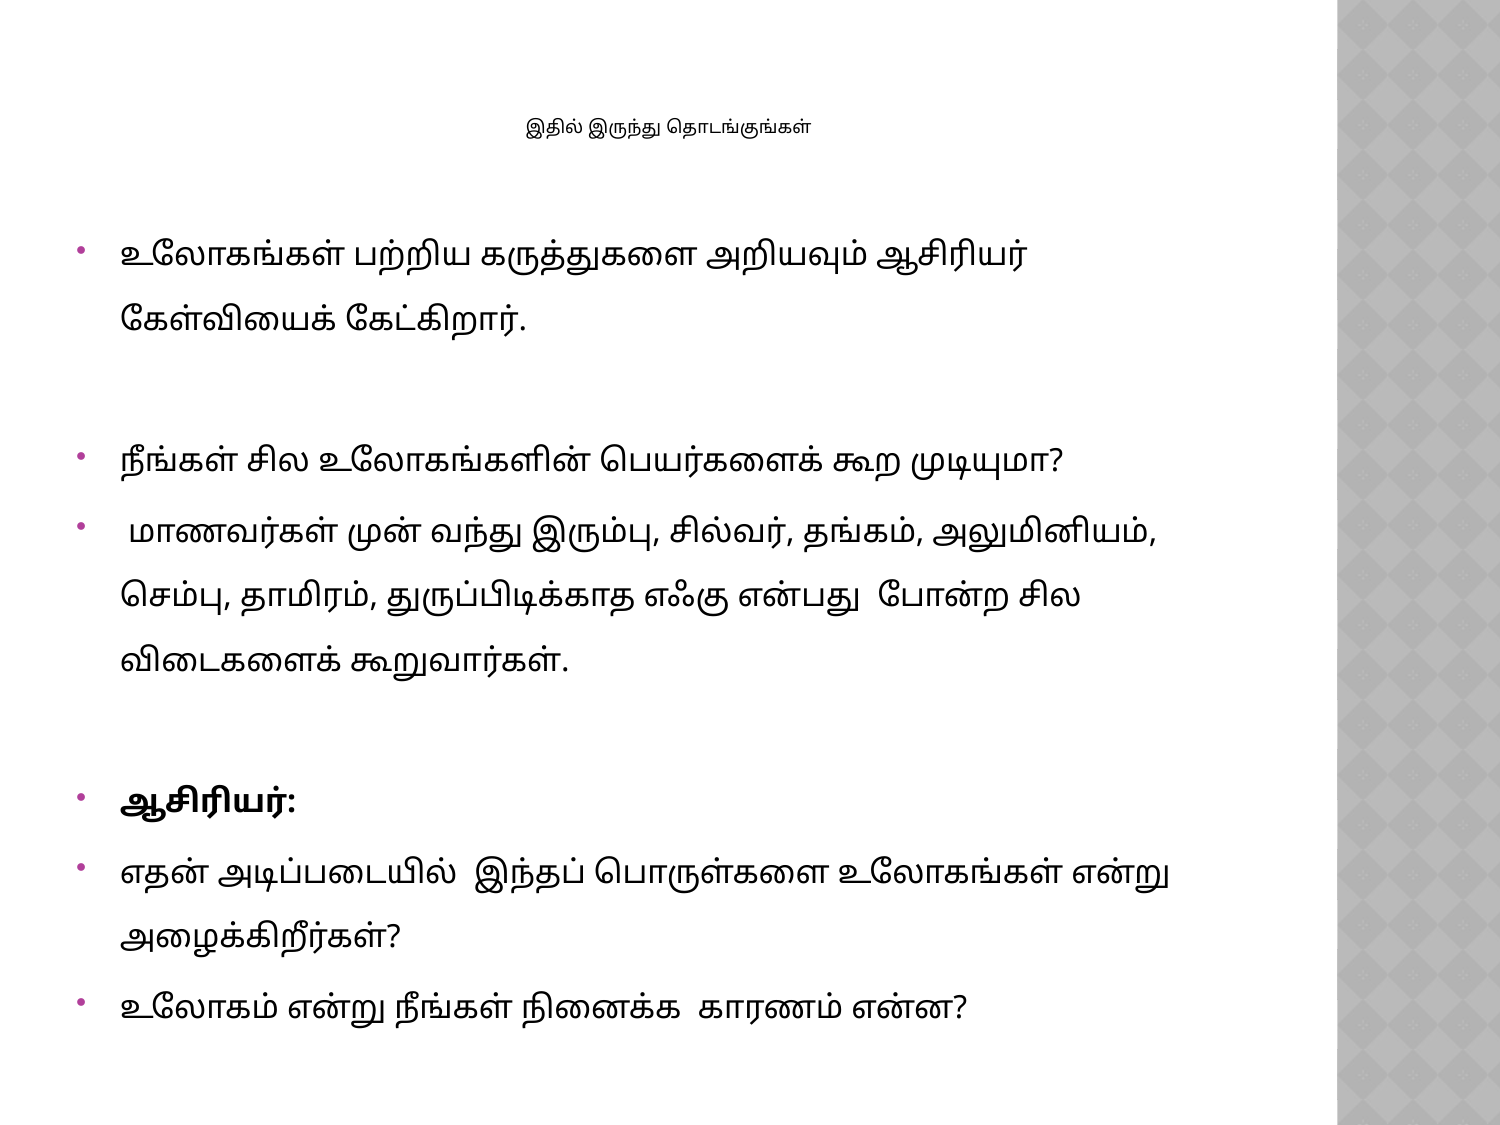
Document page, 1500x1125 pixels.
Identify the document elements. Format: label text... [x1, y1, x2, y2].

title இதில் இருந்து தொடங்குங்கள் [75, 50, 1263, 138]
list உலோகங்கள் பற்றிய கருத்துகளை அறியவும் ஆசிரியர் கேள்வியைக் கேட்கிறார். நீங்கள் சில உலோகங்களின் பெயர்களைக் கூற முடியுமா? மாணவர்கள் முன் வந்து இரும்பு, சில்வர், தங்கம், அலுமினியம், செம்பு, தாமிரம், துருப்பிடிக்காத எஃகு என்பது போன்ற சில விடைகளைக் கூறுவார்கள். ஆசிரியர்: எதன் அடிப்படையில் இந்தப் பொருள்களை உலோகங்கள் என்று அழைக்கிறீர்கள்? உலோகம் என்று நீங்கள் நினைக்க காரணம் என்ன? [62, 200, 1263, 1050]
